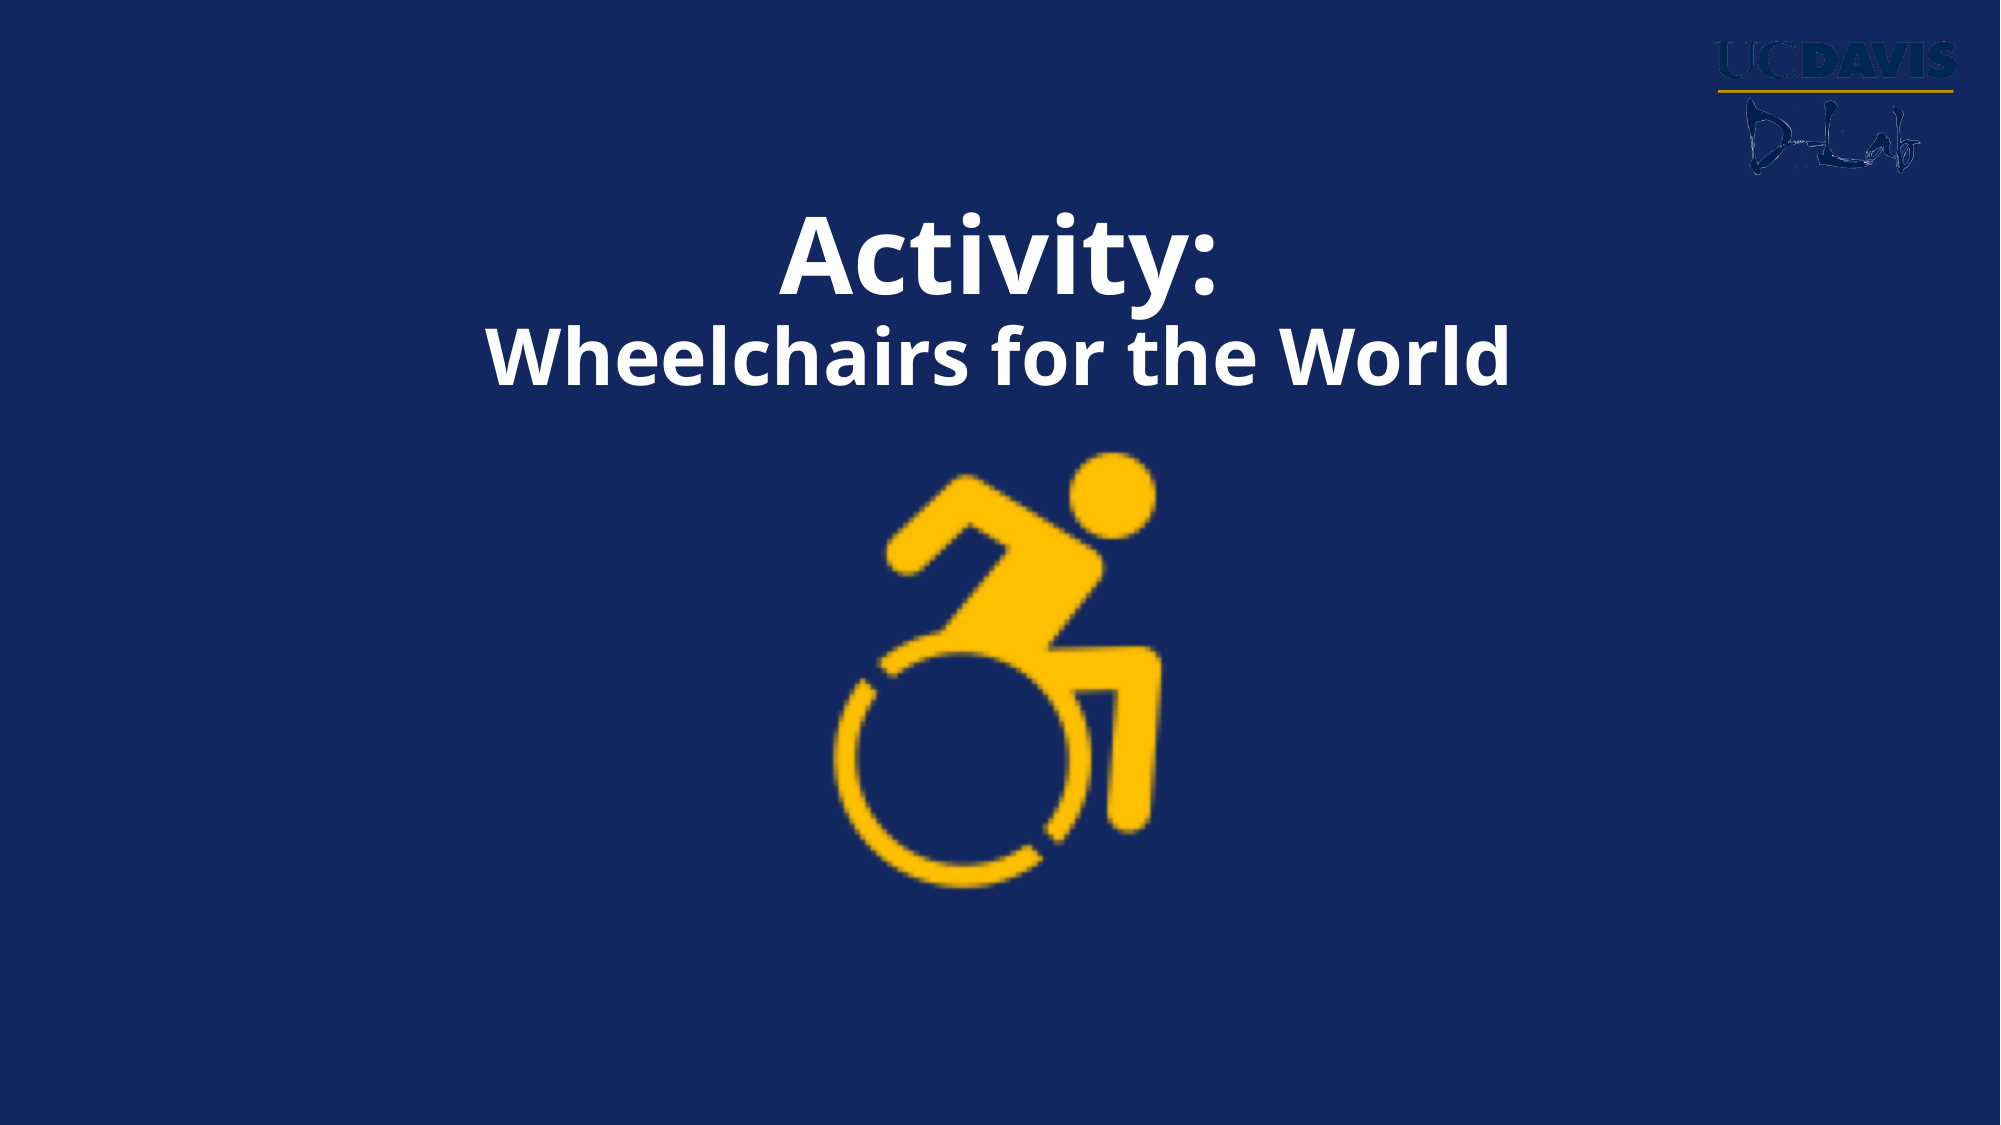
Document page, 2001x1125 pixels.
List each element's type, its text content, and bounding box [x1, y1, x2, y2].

picture [742, 410, 1258, 926]
title Activity: Wheelchairs for the World [137, 193, 1863, 411]
picture [1713, 41, 1958, 176]
